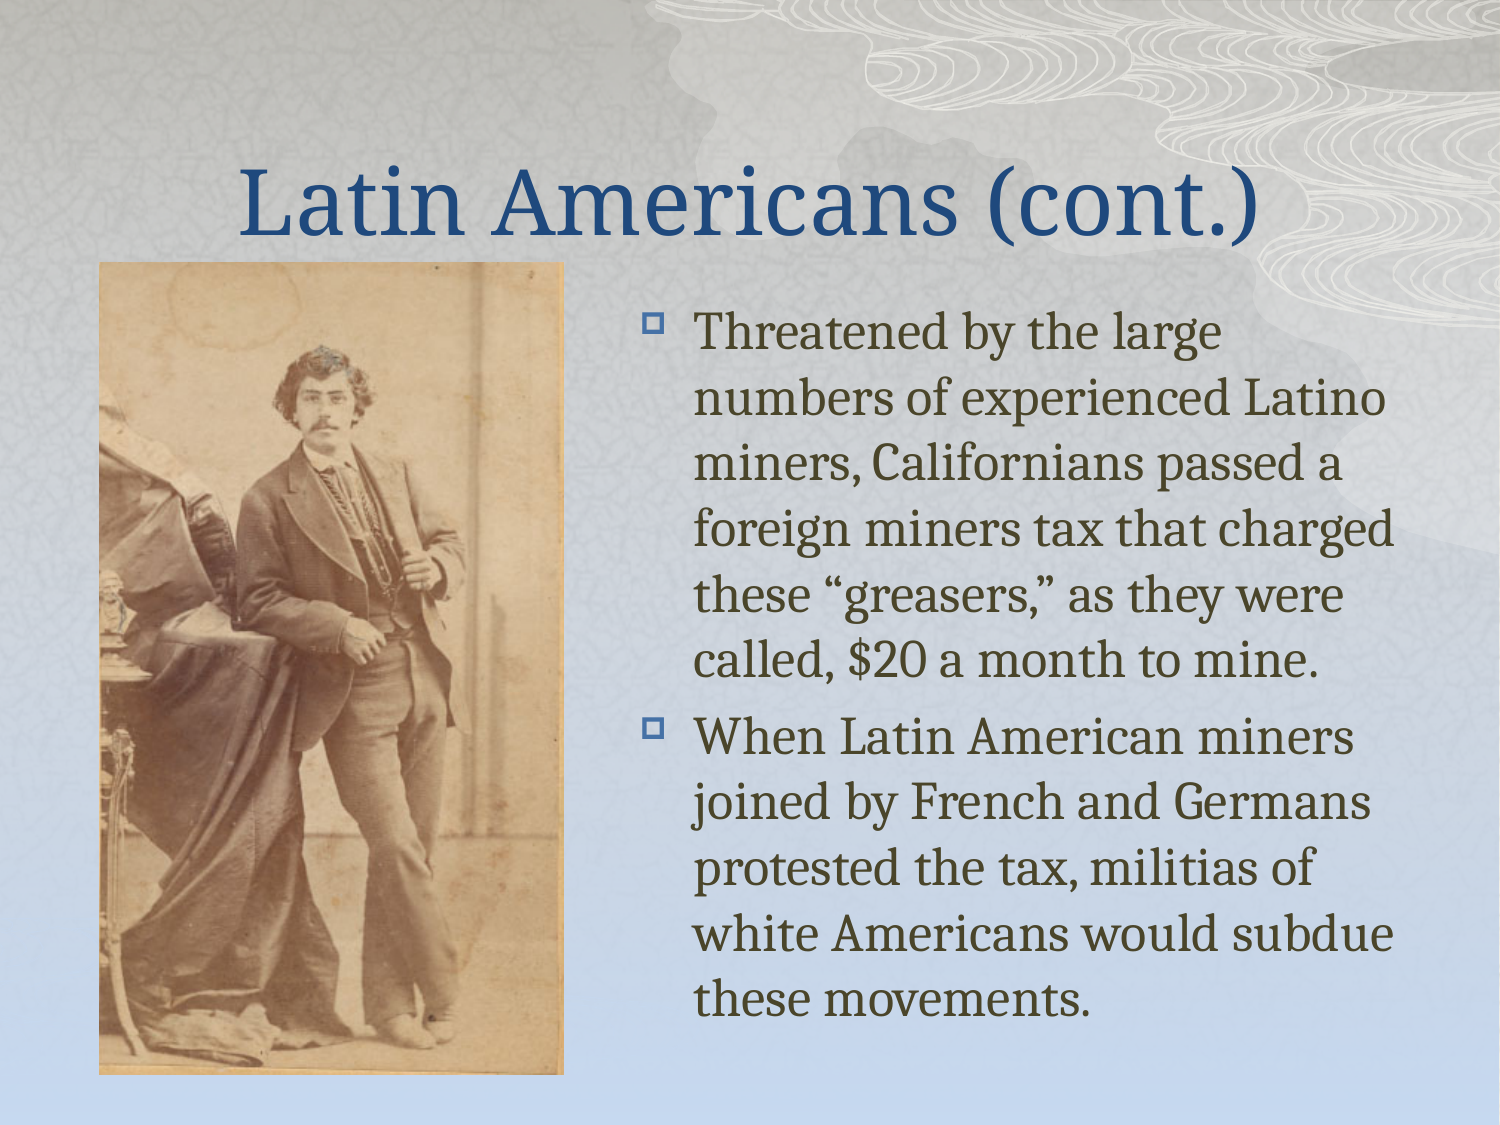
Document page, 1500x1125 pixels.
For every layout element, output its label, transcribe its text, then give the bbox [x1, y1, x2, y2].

title Latin Americans (cont.) [75, 105, 1425, 293]
list Threatened by the large numbers of experienced Latino miners, Californians passed a foreign miners tax that charged these “greasers,” as they were called, $20 a month to mine. When Latin American miners joined by French and Germans protested the tax, militias of white Americans would subdue these movements. [624, 287, 1438, 1050]
picture [99, 262, 564, 1075]
